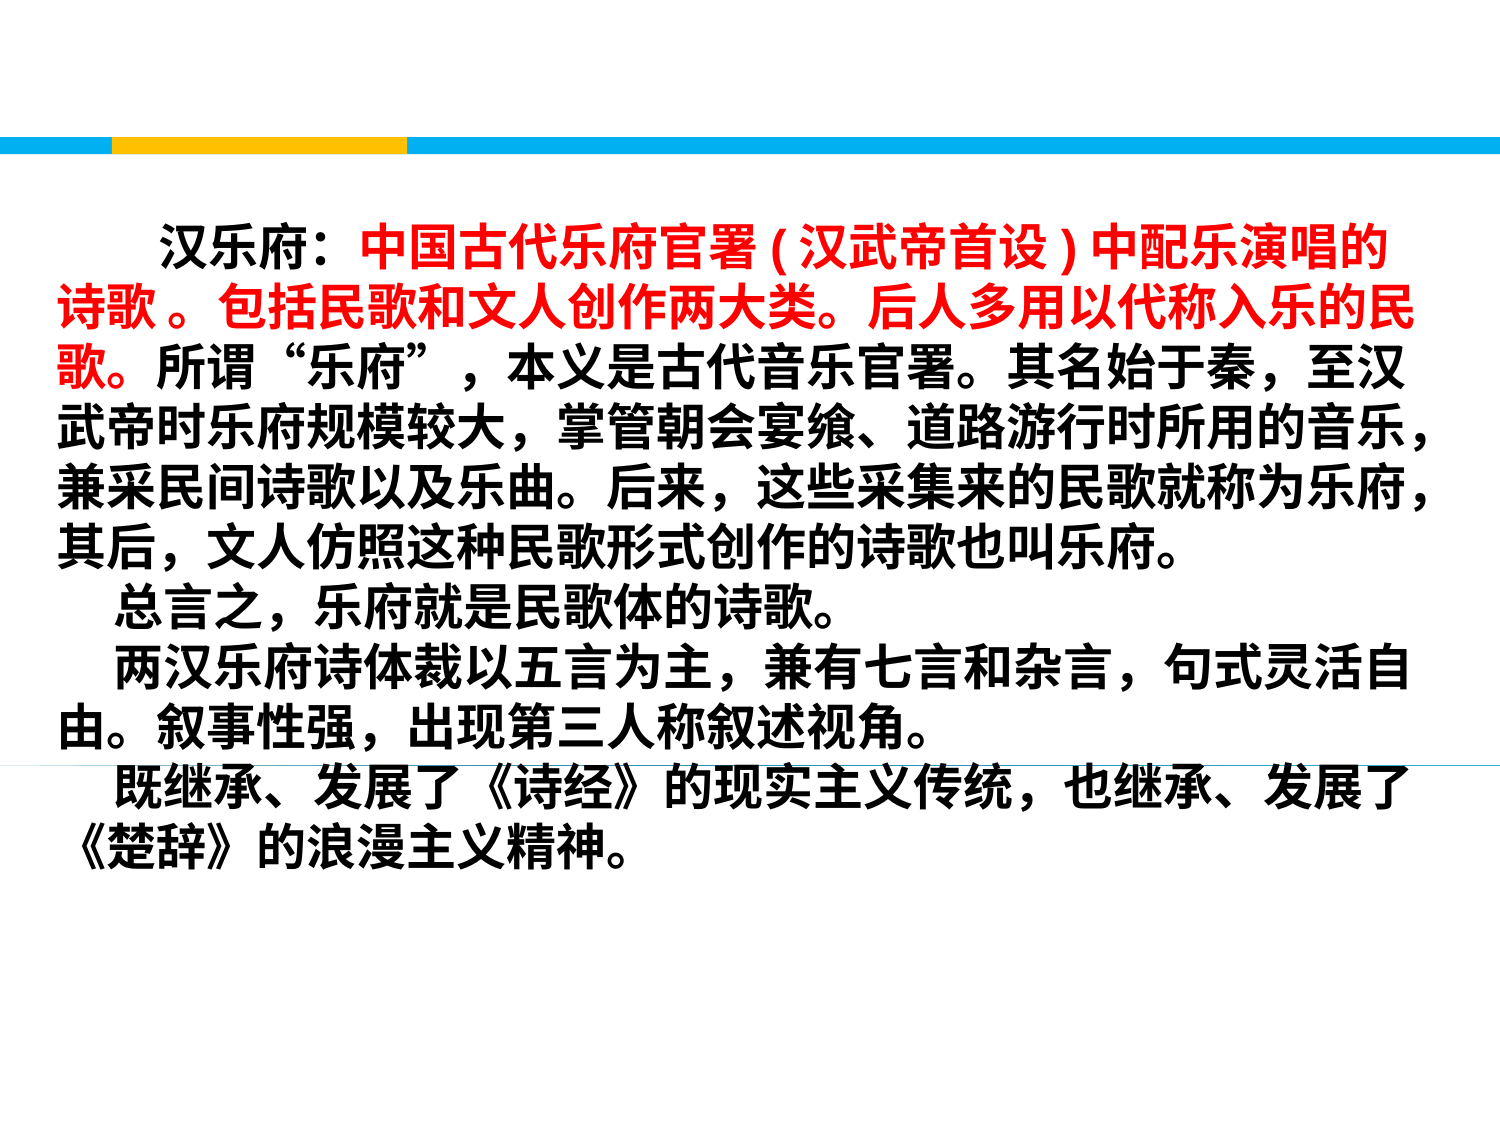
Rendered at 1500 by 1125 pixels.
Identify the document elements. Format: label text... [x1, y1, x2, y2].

text_box [408, 137, 1500, 155]
text_box 汉乐府：中国古代乐府官署(汉武帝首设)中配乐演唱的诗歌 。包括民歌和文人创作两大类。后人多用以代称入乐的民歌。所谓“乐府”，本义是古代音乐官署。其名始于秦，至汉武帝时乐府规模较大，掌管朝会宴飨、道路游行时所用的音乐，兼采民间诗歌以及乐曲。后来，这些采集来的民歌就称为乐府，其后，文人仿照这种民歌形式创作的诗歌也叫乐府。 总言之，乐府就是民歌体的诗歌。 两汉乐府诗体裁以五言为主，兼有七言和杂言，句式灵活自由。叙事性强，出现第三人称叙述视角。 既继承、发展了《诗经》的现实主义传统，也继承、发展了《楚辞》的浪漫主义精神。 [41, 208, 1435, 883]
text_box [111, 137, 408, 155]
text_box [0, 137, 111, 155]
